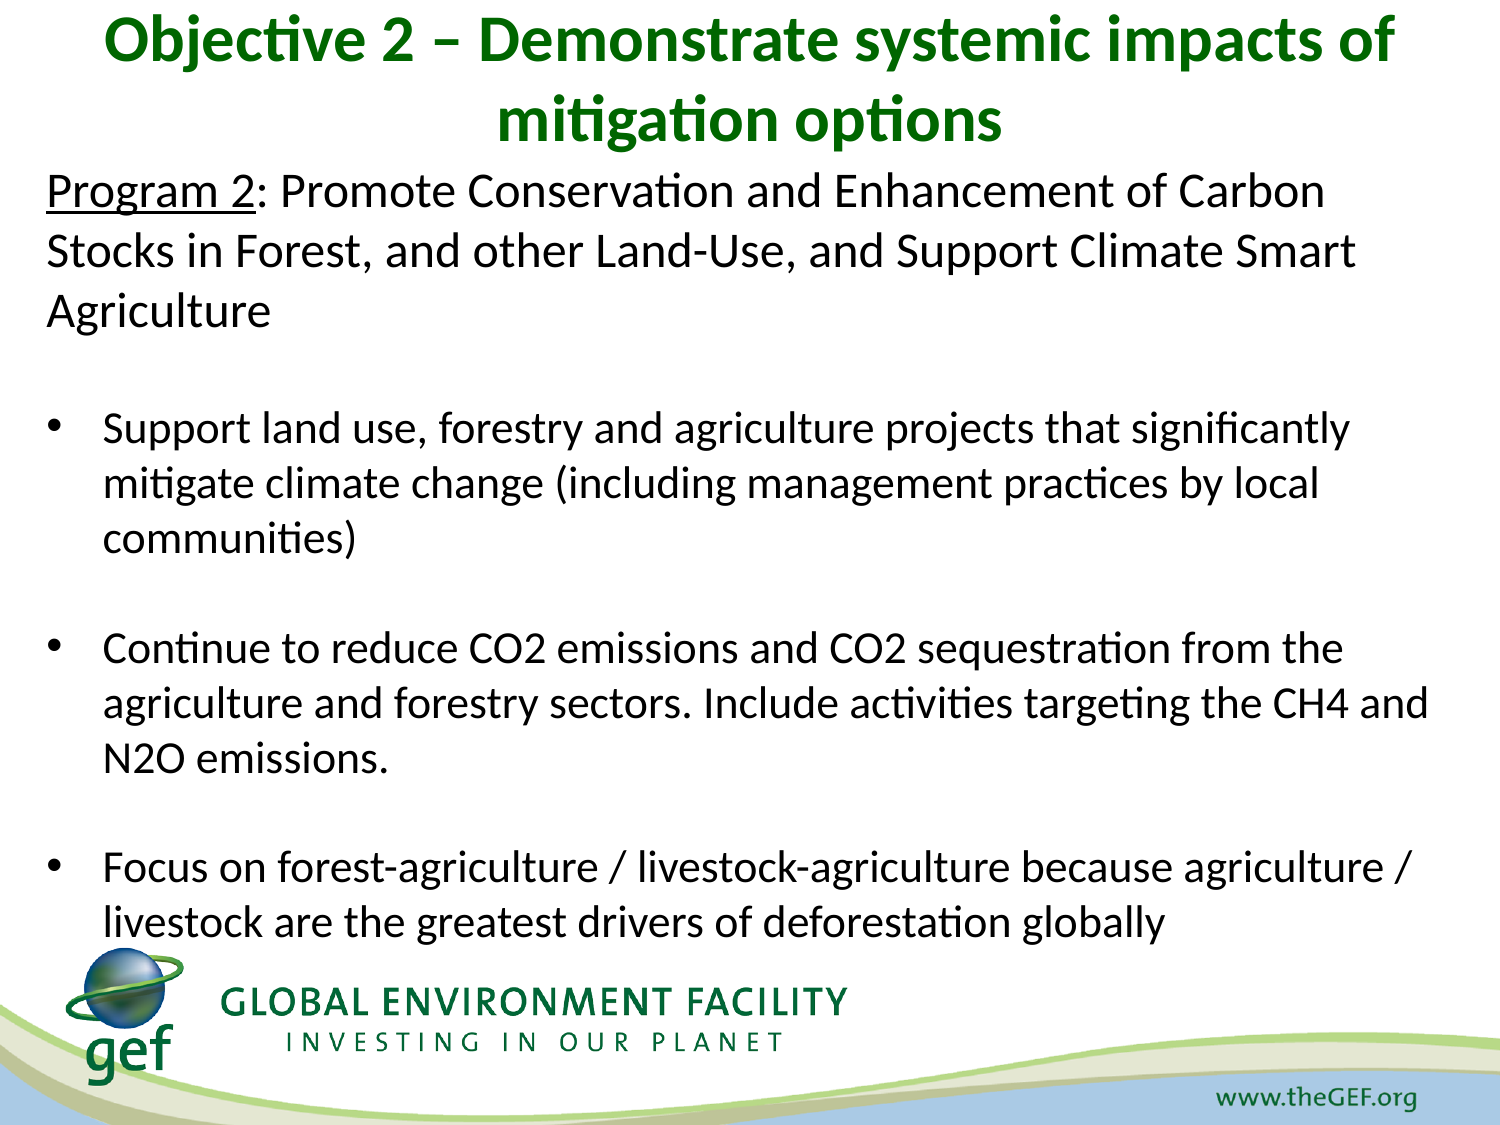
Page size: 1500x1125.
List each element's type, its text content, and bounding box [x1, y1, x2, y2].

title Objective 2 – Demonstrate systemic impacts of mitigation options [18, 0, 1482, 151]
text_box Program 2: Promote Conservation and Enhancement of Carbon Stocks in Forest, and other Land-Use, and Support Climate Smart Agriculture Support land use, forestry and agriculture projects that significantly mitigate climate change (including management practices by local communities) Continue to reduce CO2 emissions and CO2 sequestration from the agriculture and forestry sectors. Include activities targeting the CH4 and N2O emissions. Focus on forest-agriculture / livestock-agriculture because agriculture / livestock are the greatest drivers of deforestation globally [31, 149, 1470, 1015]
picture [0, 920, 1500, 1125]
